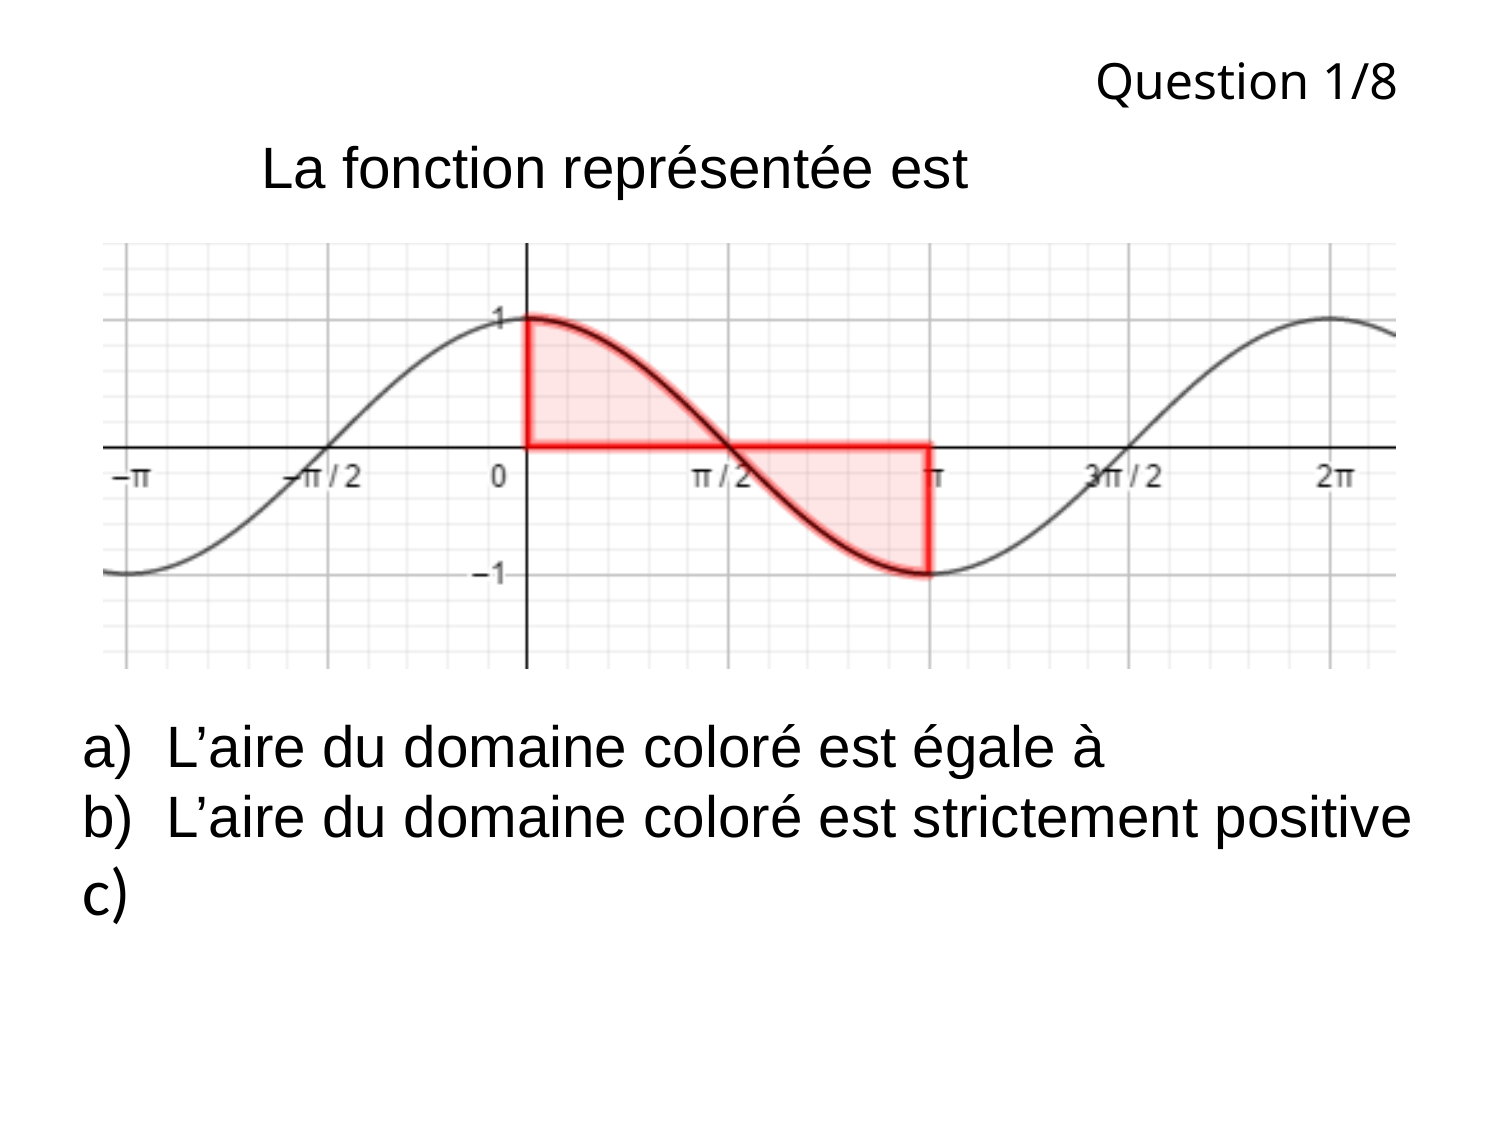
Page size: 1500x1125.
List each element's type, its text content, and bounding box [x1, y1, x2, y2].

text_box Question 1/8 [1080, 42, 1483, 118]
picture [102, 242, 1396, 670]
